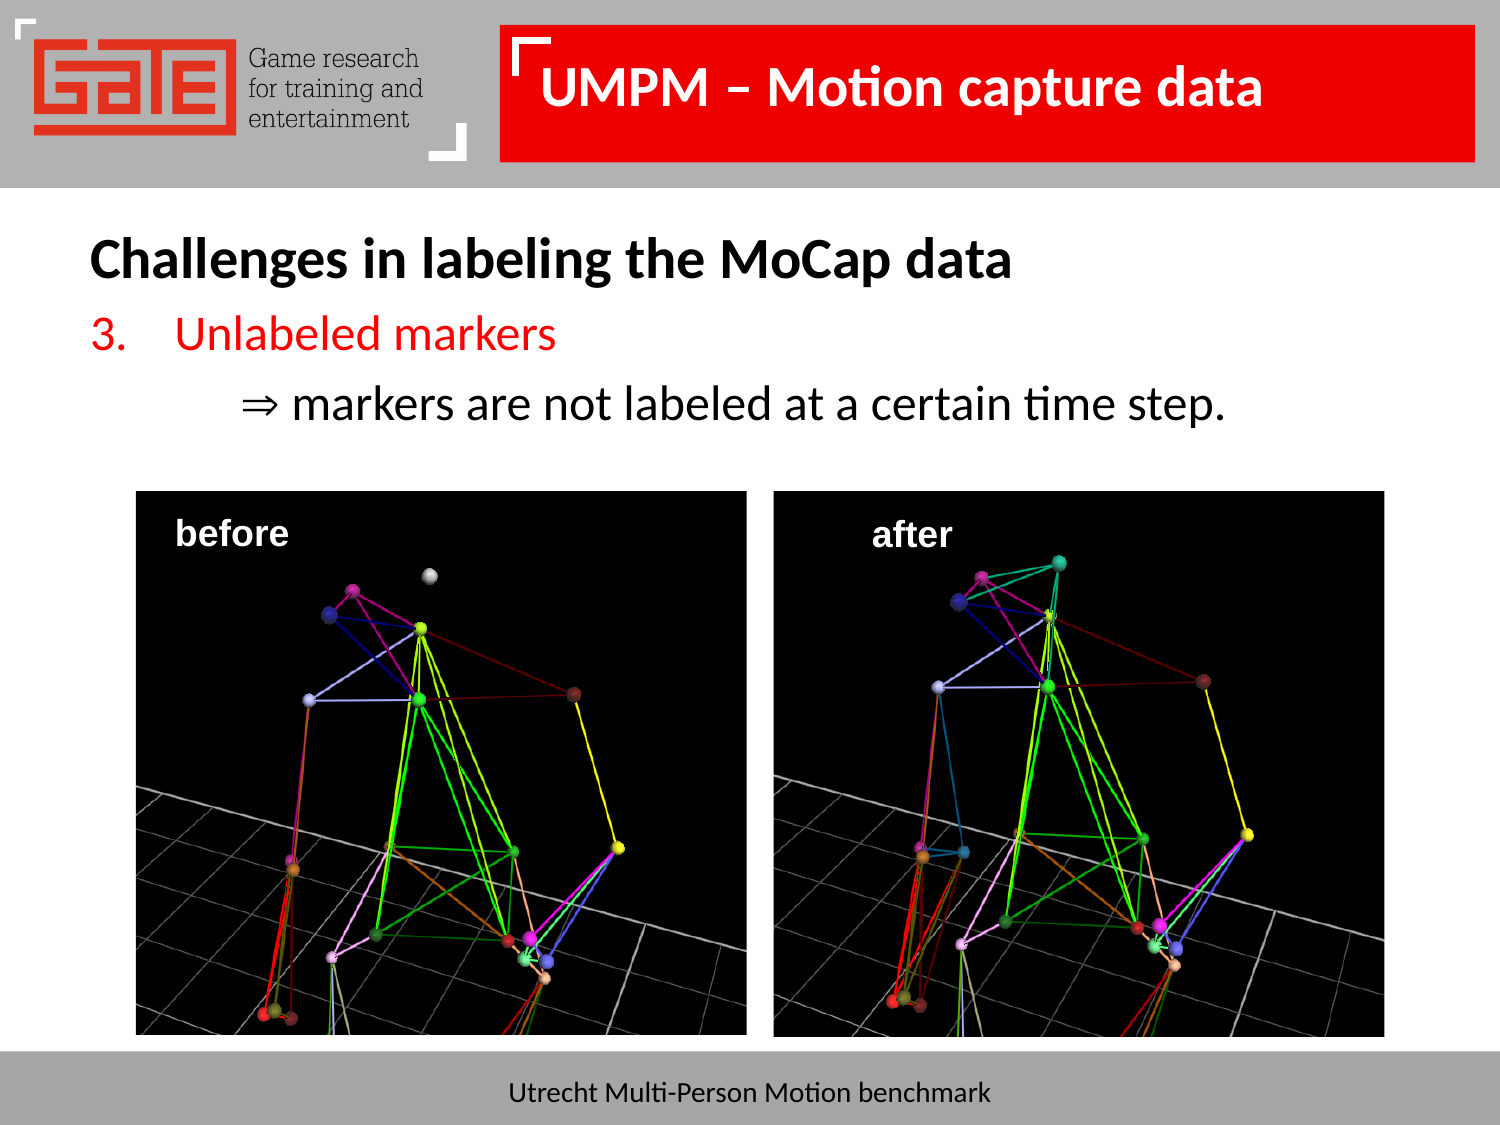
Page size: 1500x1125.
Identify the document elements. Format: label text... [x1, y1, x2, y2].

picture [135, 491, 747, 1035]
picture [0, 0, 513, 163]
footer Utrecht Multi-Person Motion benchmark [0, 1051, 1500, 1125]
title UMPM – Motion capture data [525, 40, 1475, 179]
list Challenges in labeling the MoCap data Unlabeled markers  markers are not labeled at a certain time step. [75, 212, 1425, 1038]
picture [773, 491, 1385, 1037]
